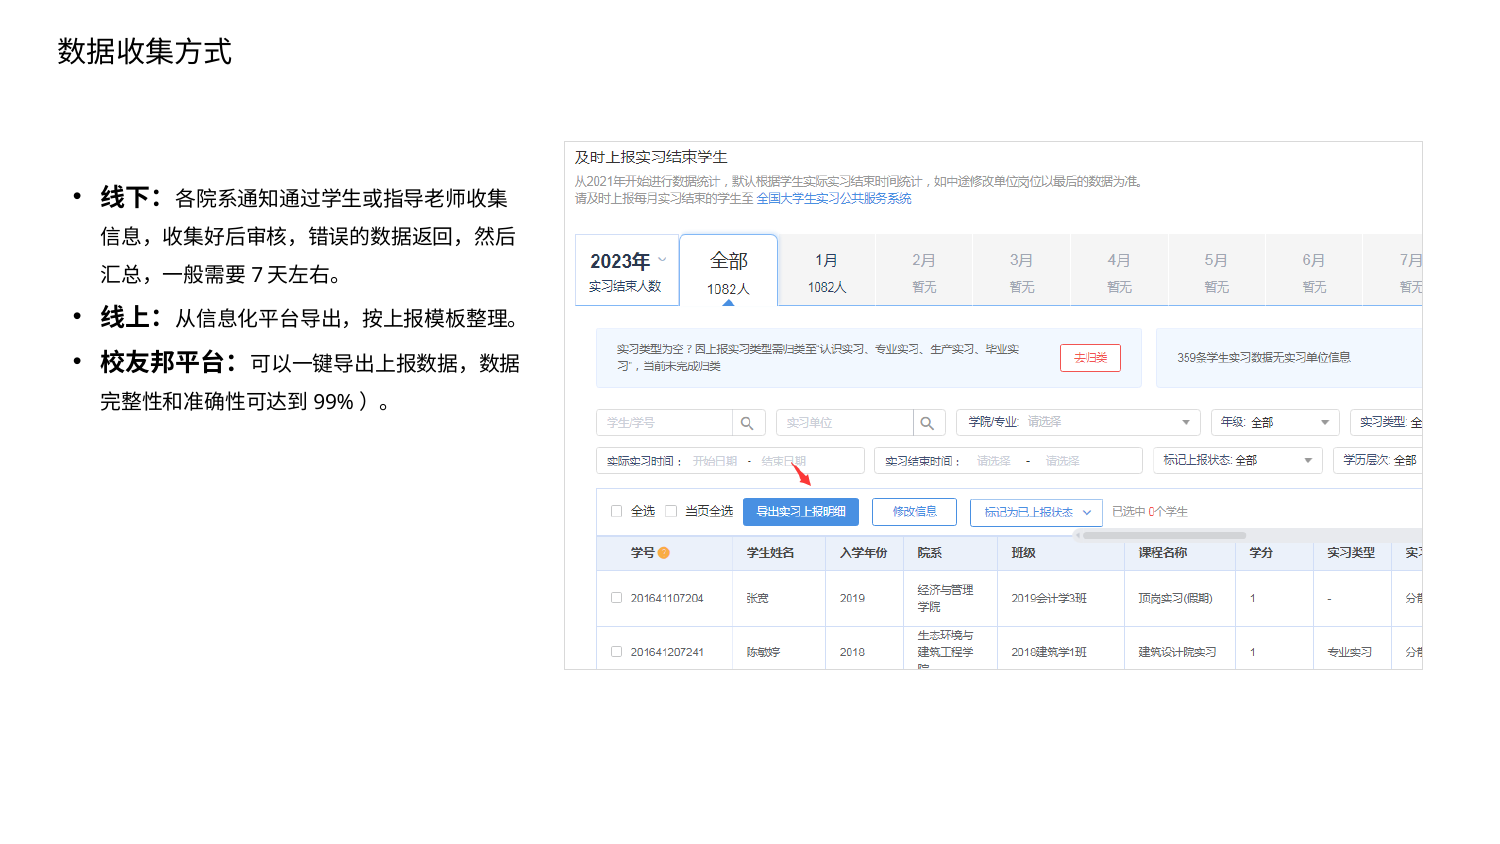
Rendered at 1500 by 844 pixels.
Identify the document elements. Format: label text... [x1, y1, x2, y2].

picture [564, 141, 1423, 670]
title 数据收集方式 [42, 11, 939, 77]
text_box 线下：各院系通知通过学生或指导老师收集信息，收集好后审核，错误的数据返回，然后汇总，一般需要7天左右。 线上：从信息化平台导出，按上报模板整理。 校友邦平台：可以一键导出上报数据，数据完整性和准确性可达到99%）。 [58, 159, 544, 558]
